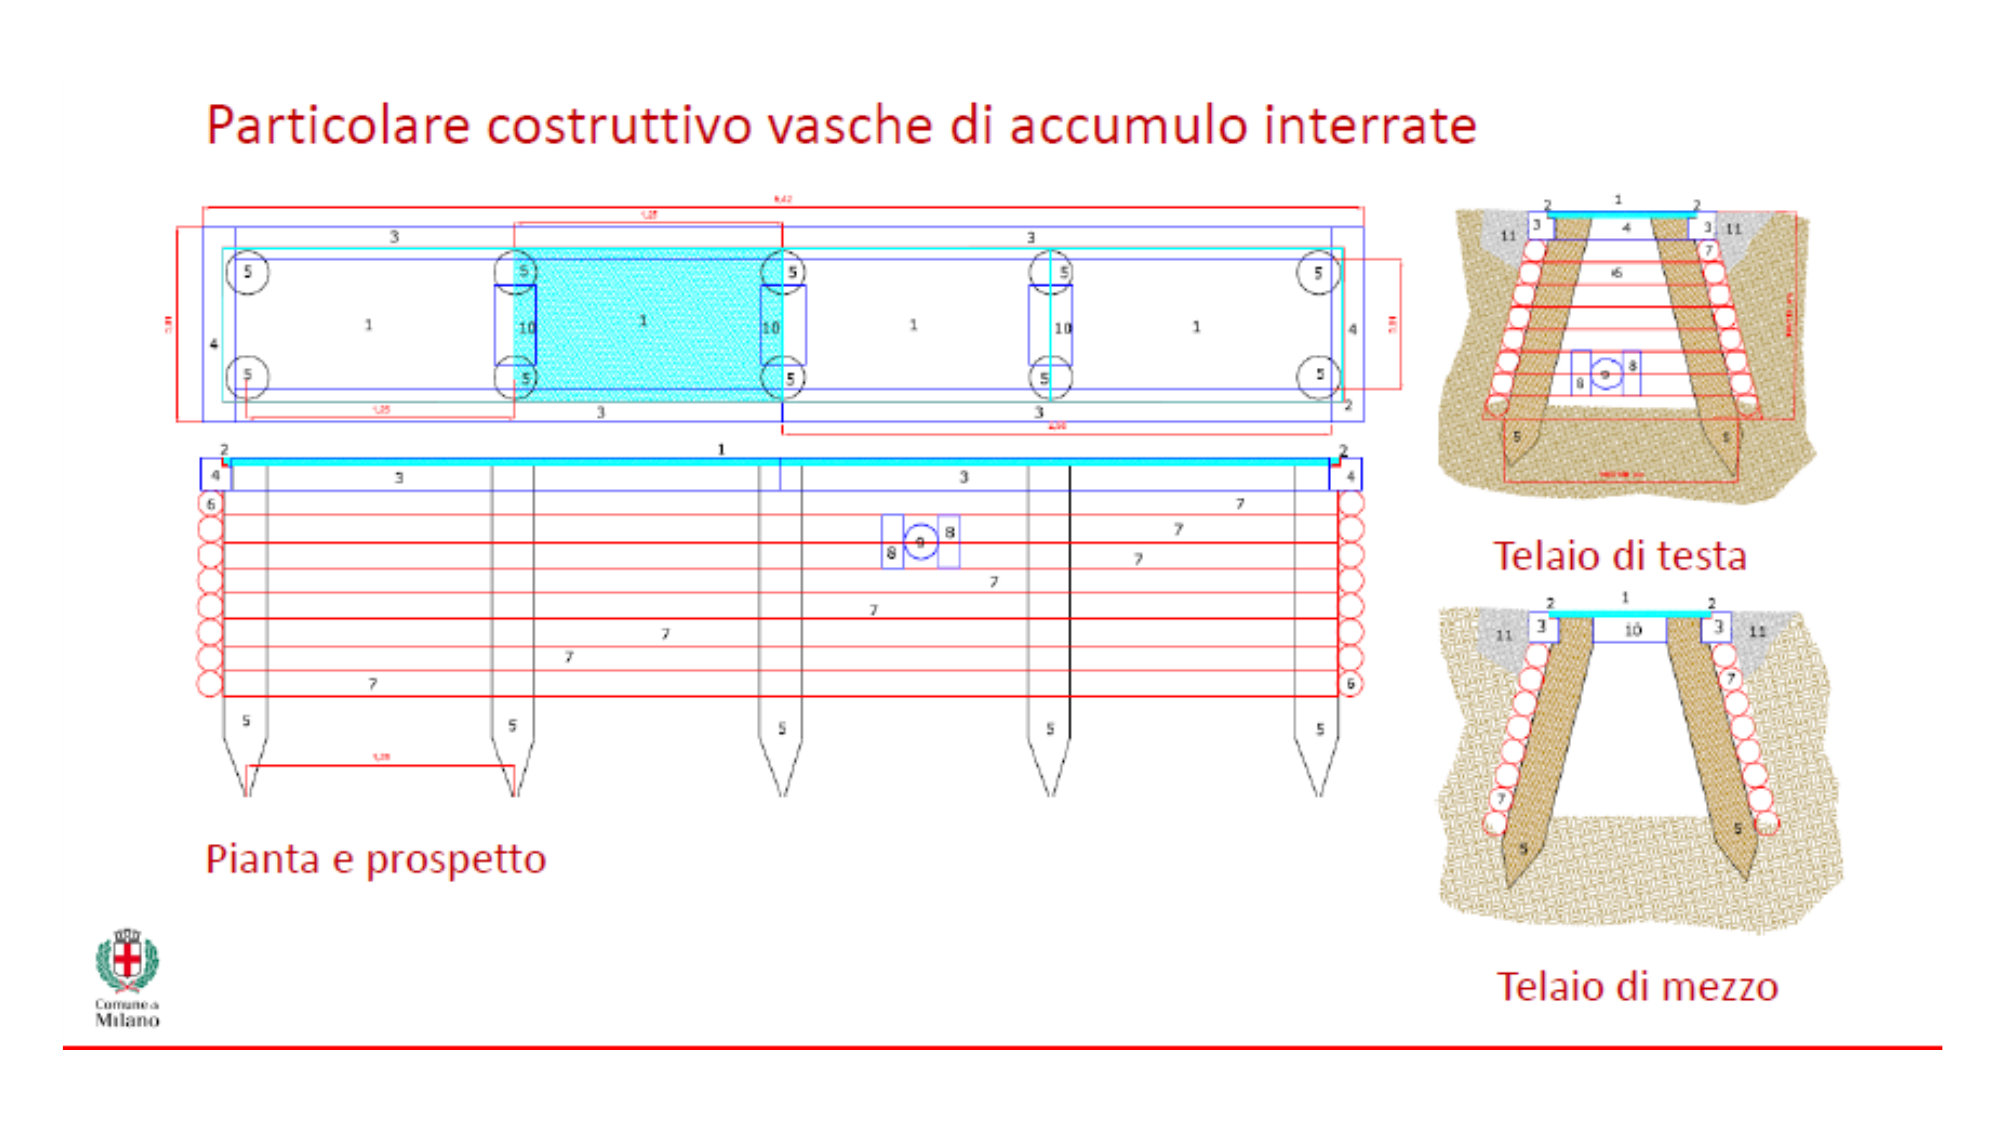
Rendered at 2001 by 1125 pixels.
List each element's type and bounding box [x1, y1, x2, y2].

picture [62, 77, 1943, 1050]
